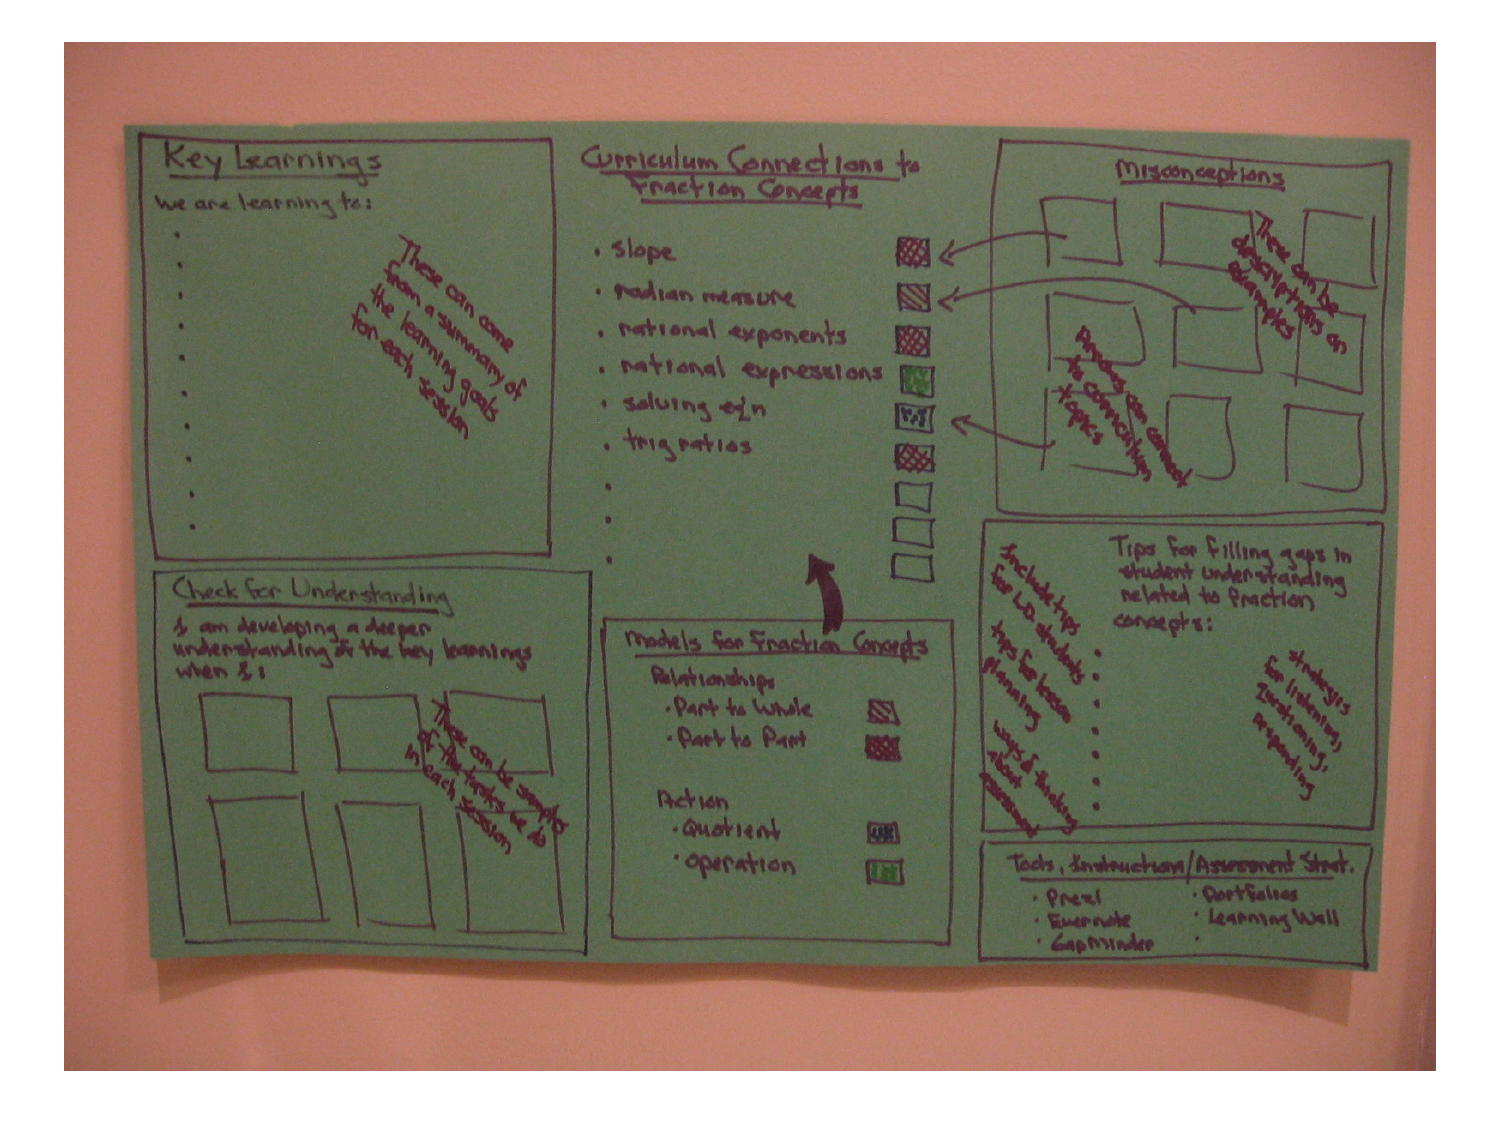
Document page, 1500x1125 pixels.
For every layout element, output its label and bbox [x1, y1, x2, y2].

list [64, 42, 1436, 1071]
